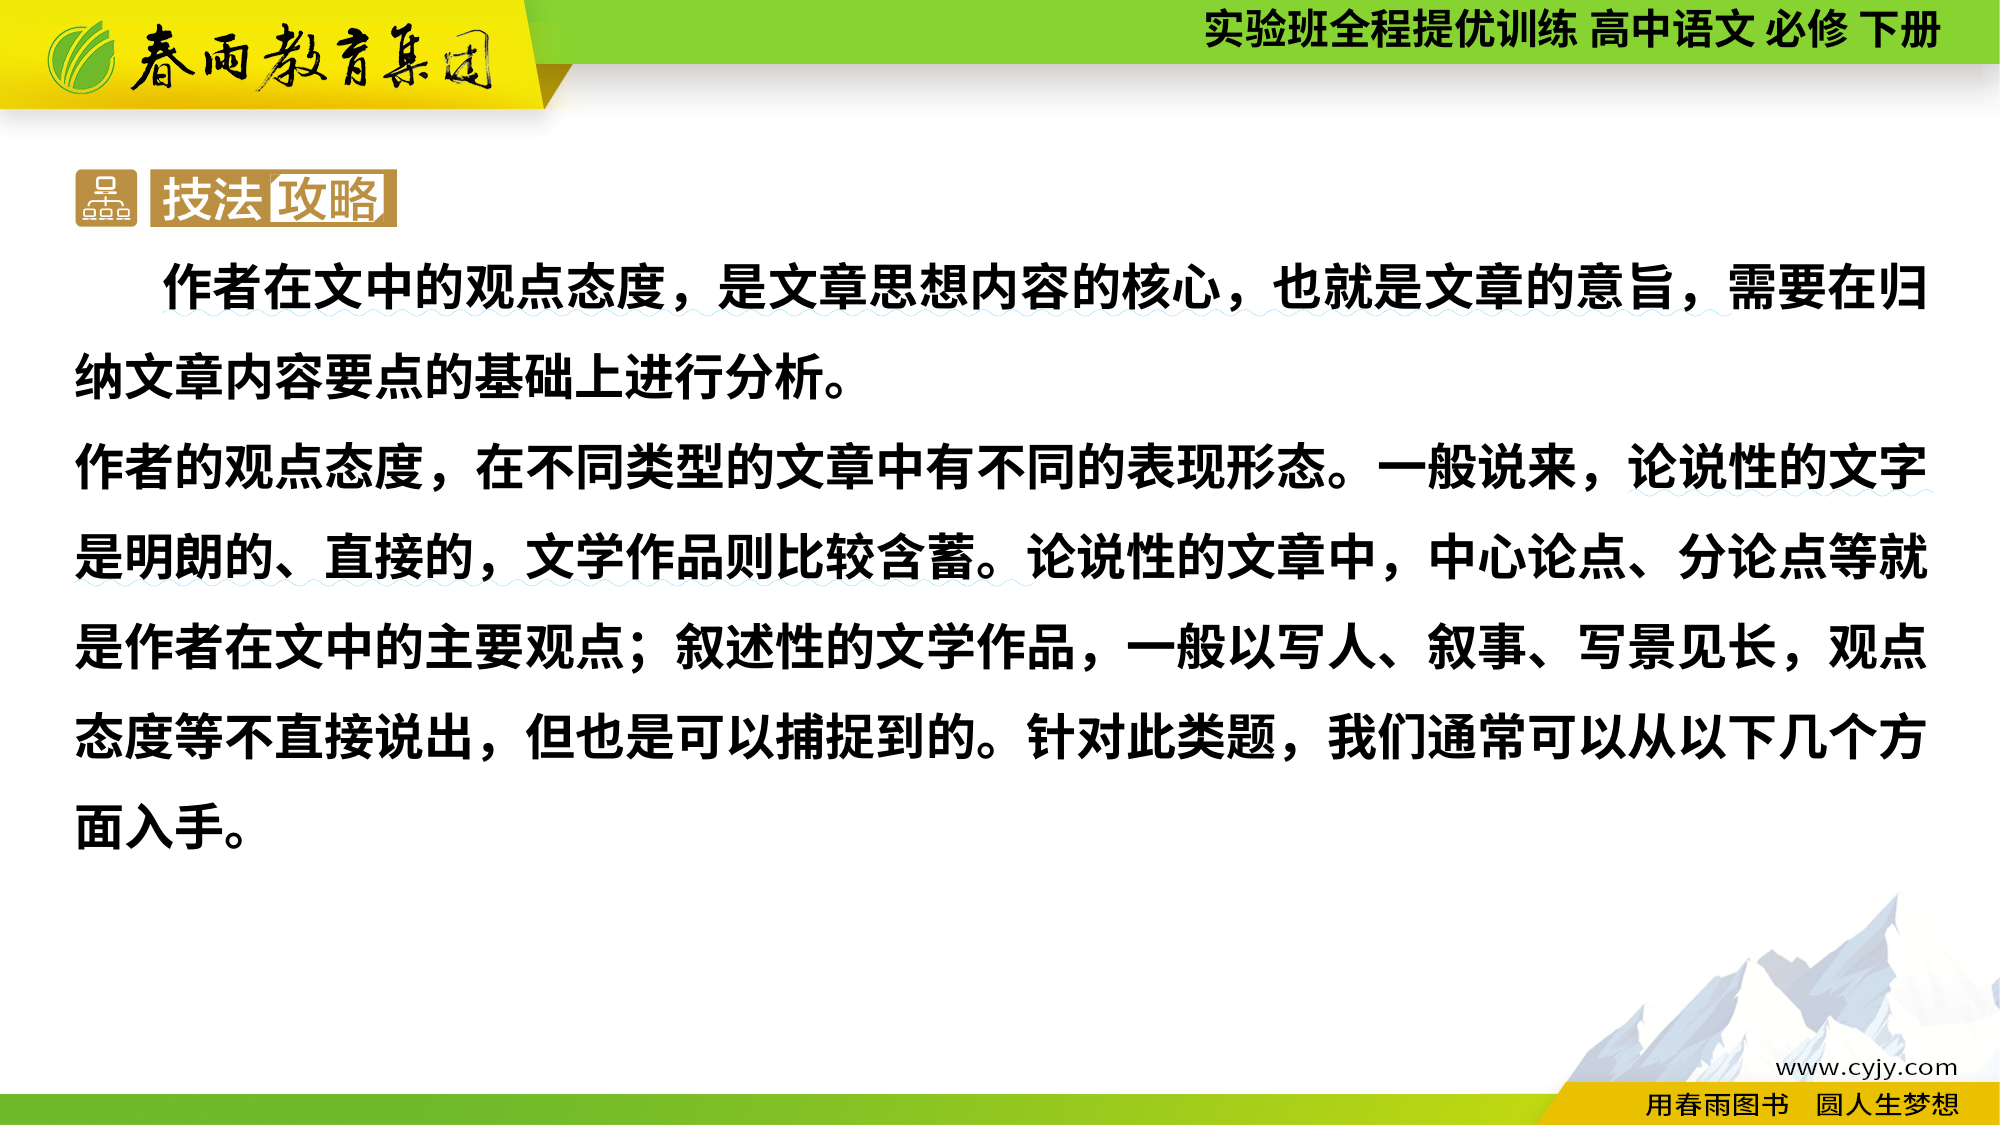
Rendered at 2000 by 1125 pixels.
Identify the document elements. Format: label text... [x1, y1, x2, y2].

list 作者在文中的观点态度，是文章思想内容的核心，也就是文章的意旨，需要在归纳文章内容要点的基础上进行分析。 作者的观点态度，在不同类型的文章中有不同的表现形态。一般说来，论说性的文字是明朗的、直接的，文学作品则比较含蓄。论说性的文章中，中心论点、分论点等就是作者在文中的主要观点；叙述性的文学作品，一般以写人、叙事、写景见长，观点态度等不直接说出，但也是可以捕捉到的。针对此类题，我们通常可以从以下几个方面入手。 [59, 218, 1944, 858]
picture [0, 0, 2000, 1125]
